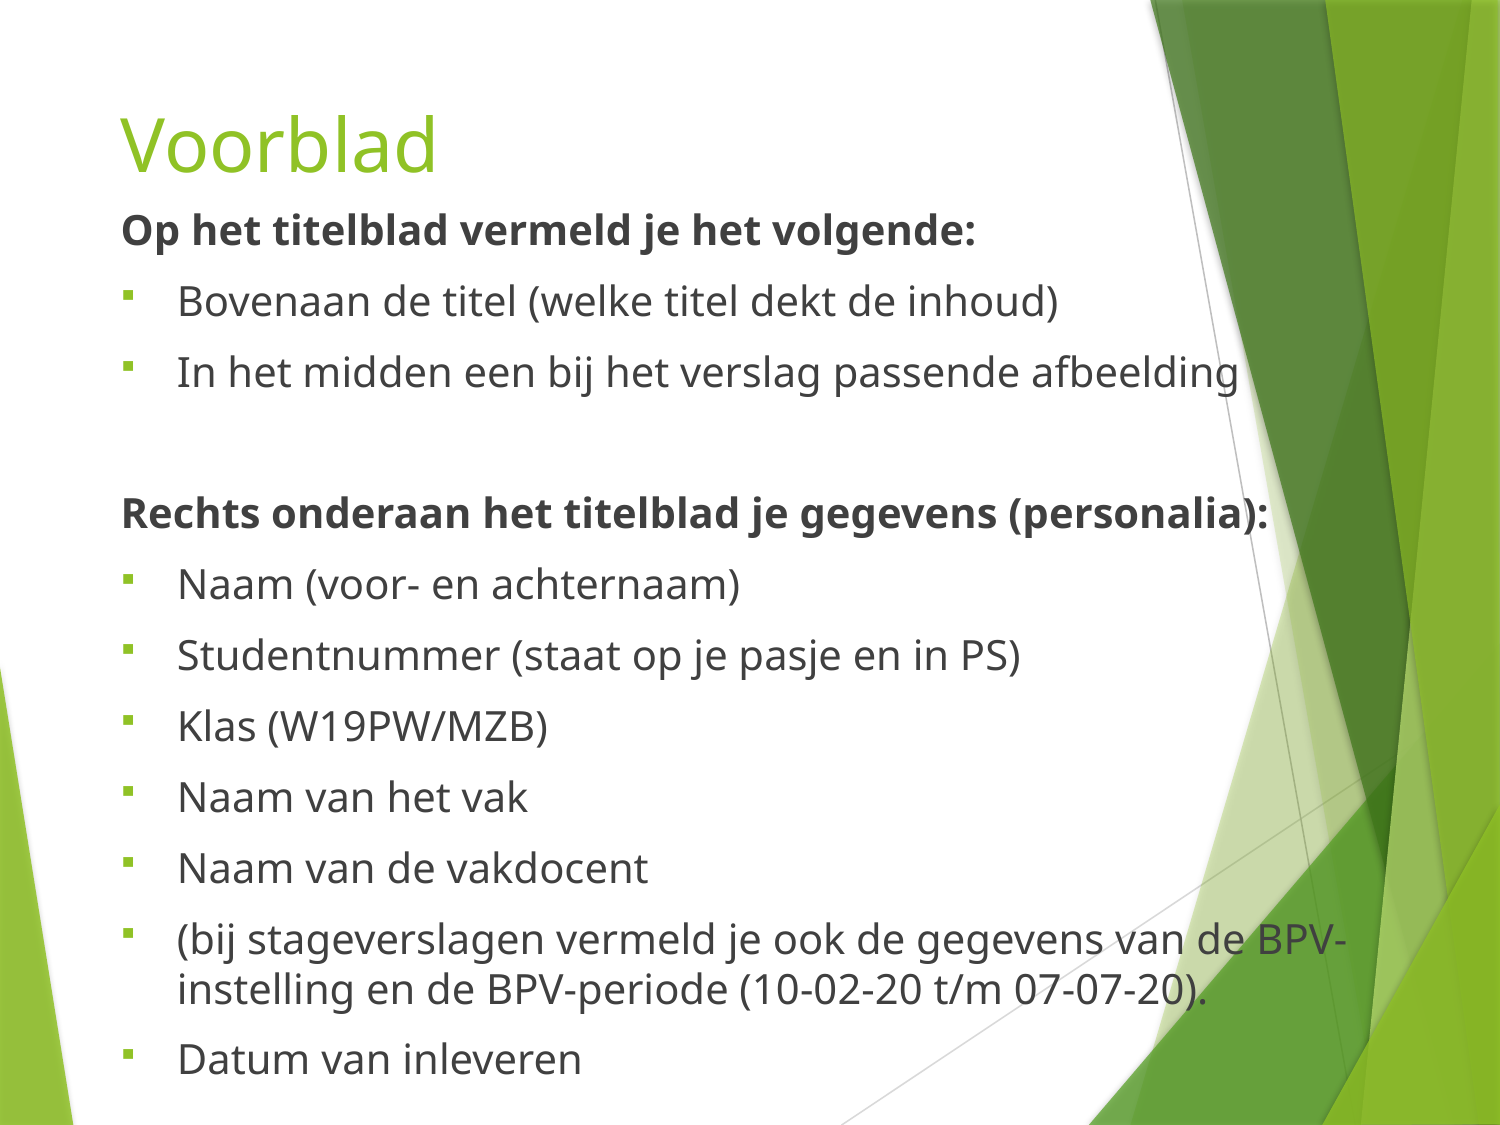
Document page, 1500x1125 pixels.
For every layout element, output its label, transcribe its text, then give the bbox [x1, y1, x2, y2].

title Voorblad [105, 90, 1196, 196]
list Op het titelblad vermeld je het volgende: Bovenaan de titel (welke titel dekt de inhoud) In het midden een bij het verslag passende afbeelding Rechts onderaan het titelblad je gegevens (personalia): Naam (voor- en achternaam) Studentnummer (staat op je pasje en in PS) Klas (W19PW/MZB) Naam van het vak Naam van de vakdocent (bij stageverslagen vermeld je ook de gegevens van de BPV-instelling en de BPV-periode (10-02-20 t/m 07-07-20). Datum van inleveren [105, 196, 1500, 1125]
